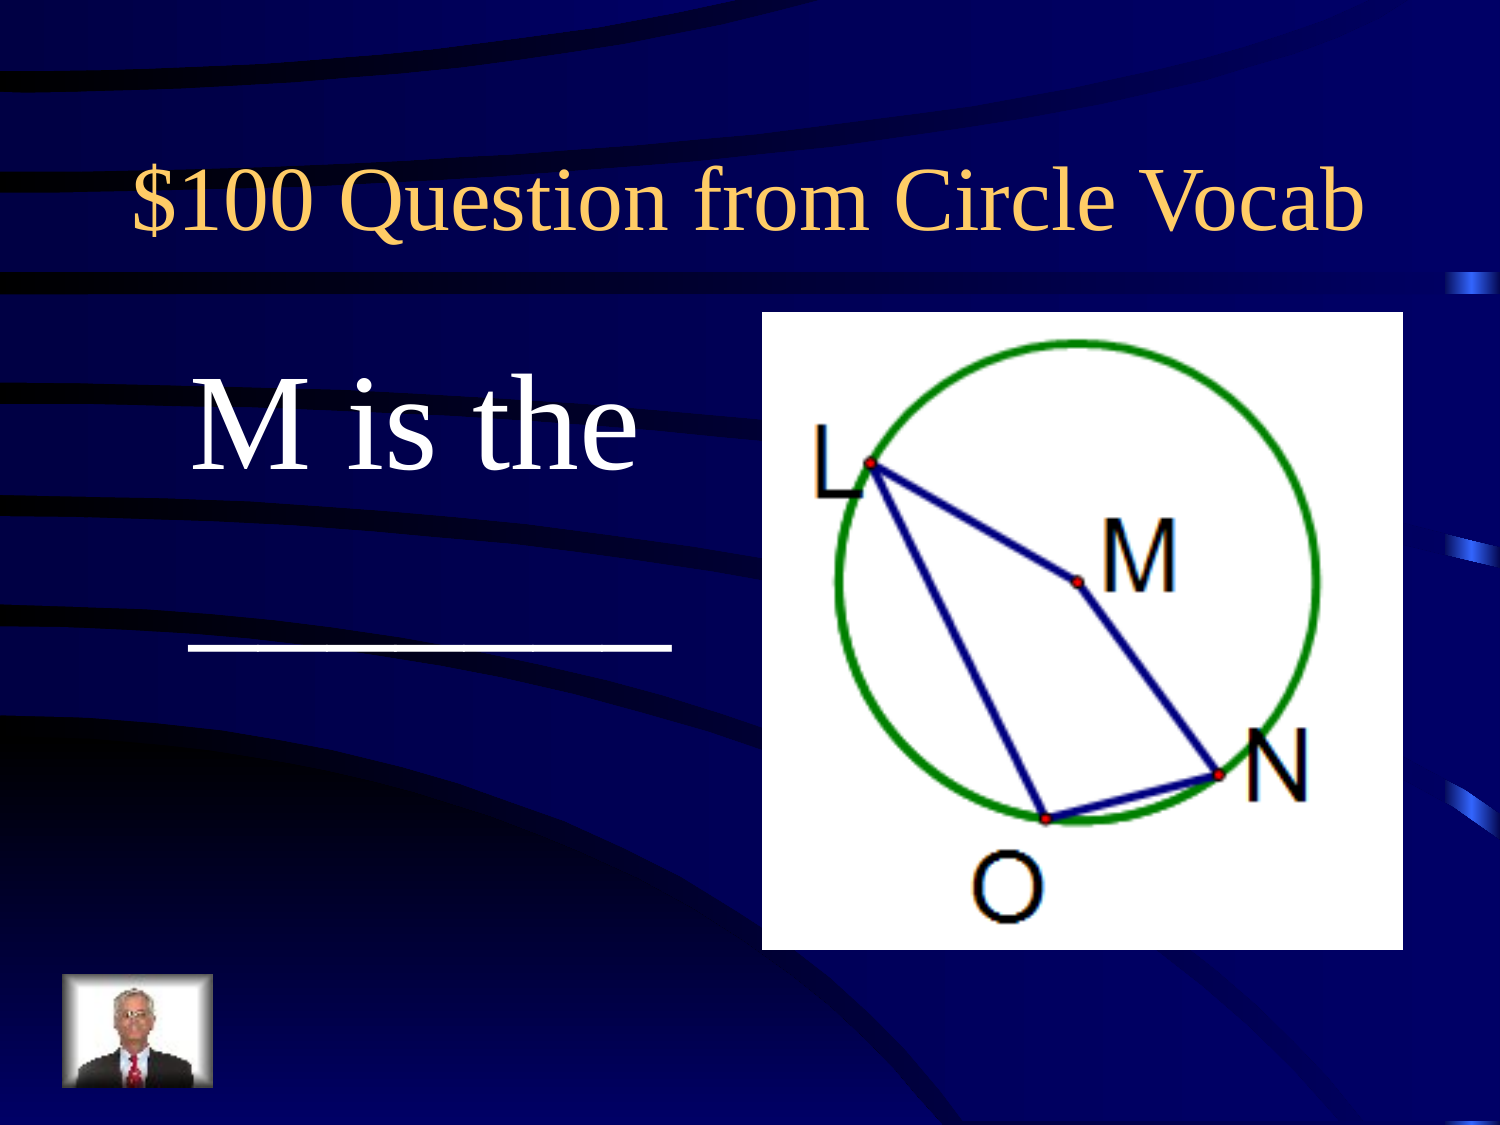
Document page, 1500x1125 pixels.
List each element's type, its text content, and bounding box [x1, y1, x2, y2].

title $100 Question from Circle Vocab [112, 99, 1388, 288]
picture [62, 974, 213, 1088]
text_box M is the _______ [174, 324, 700, 670]
picture [762, 312, 1404, 951]
